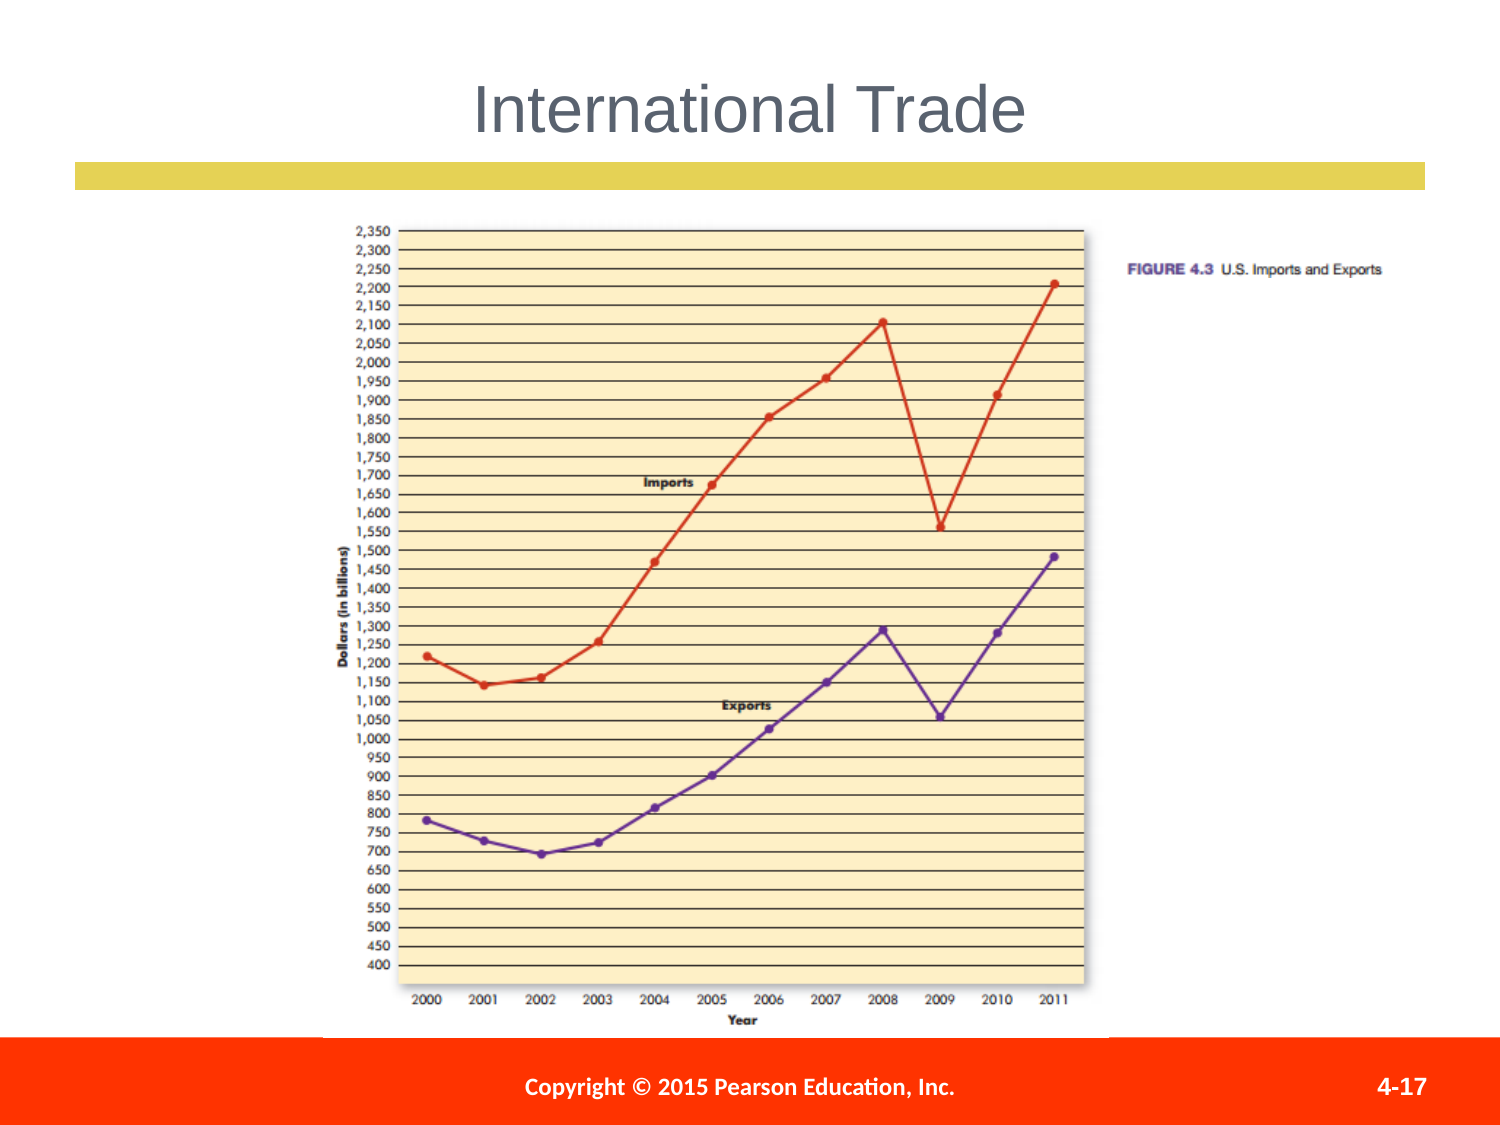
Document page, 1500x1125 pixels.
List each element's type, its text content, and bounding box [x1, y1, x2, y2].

title International Trade [74, 12, 1426, 201]
picture [322, 206, 1109, 1038]
picture [1112, 249, 1412, 279]
